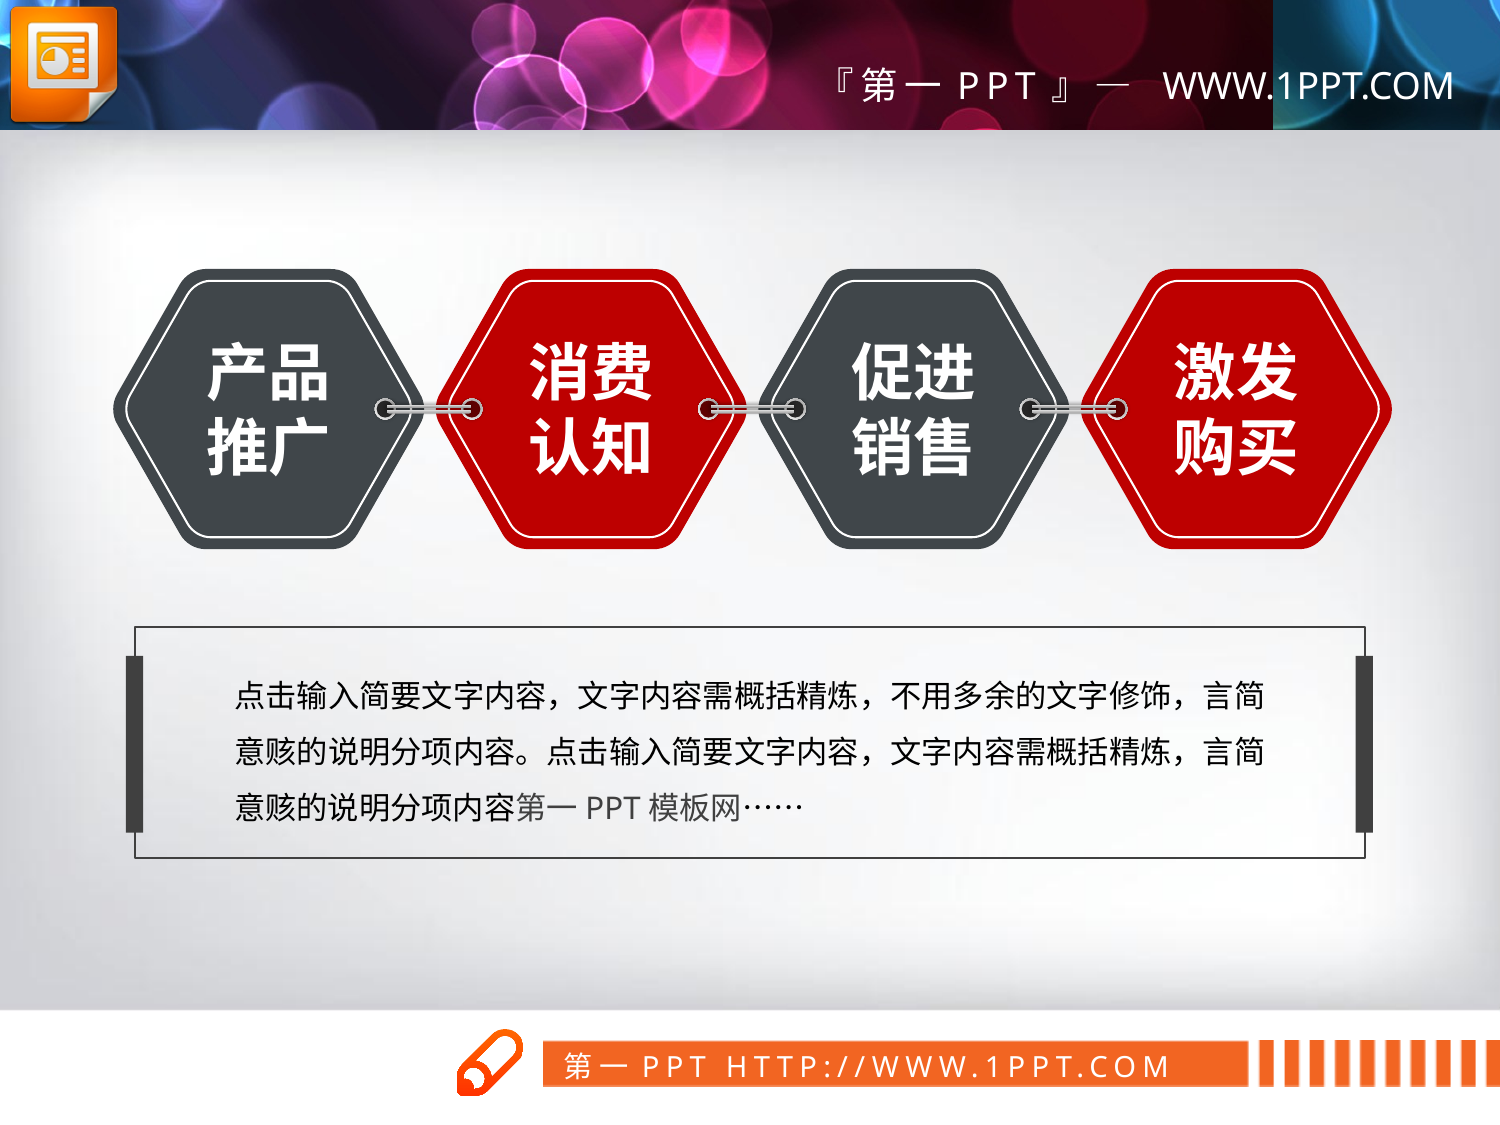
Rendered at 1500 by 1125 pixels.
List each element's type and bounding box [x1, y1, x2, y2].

text_box [125, 655, 144, 833]
text_box [1019, 398, 1128, 420]
picture [543, 1040, 1500, 1087]
text_box [697, 398, 806, 420]
text_box [758, 268, 1070, 550]
text_box [112, 268, 425, 550]
text_box [1355, 655, 1373, 833]
text_box [435, 268, 747, 550]
text_box [134, 627, 1366, 858]
picture [0, 0, 1500, 1012]
text_box [374, 398, 483, 420]
text_box [1080, 268, 1393, 550]
